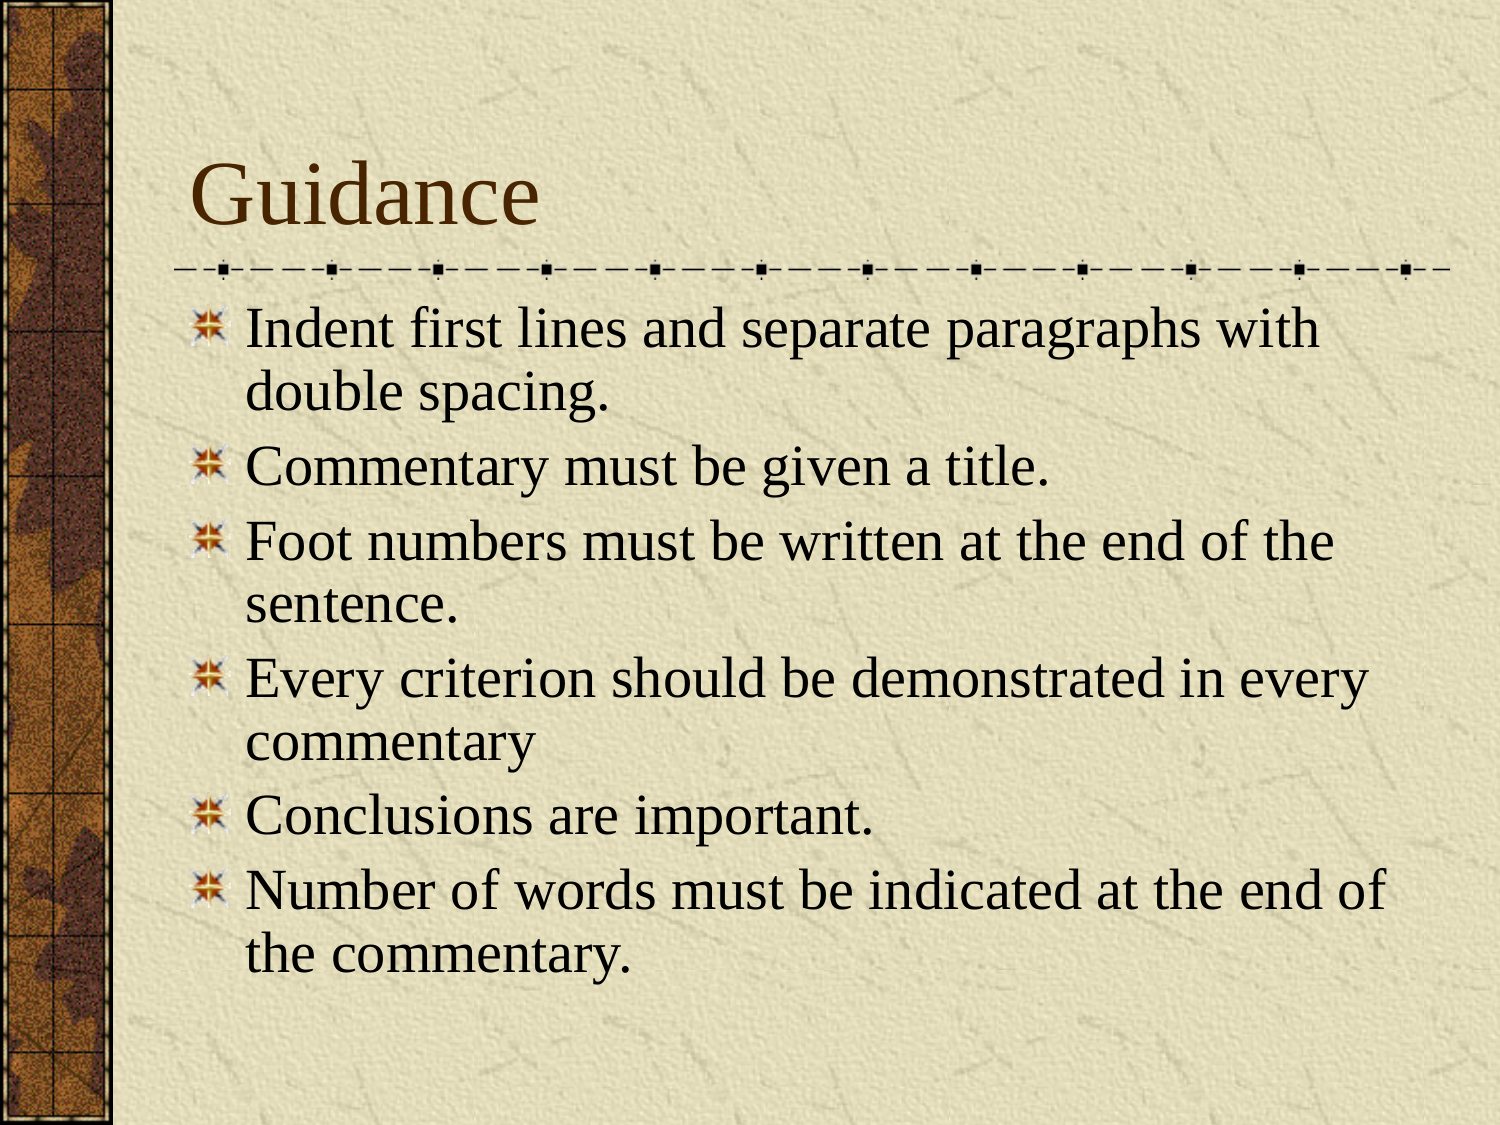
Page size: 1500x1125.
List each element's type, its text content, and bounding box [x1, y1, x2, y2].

list Indent first lines and separate paragraphs with double spacing. Commentary must be given a title. Foot numbers must be written at the end of the sentence. Every criterion should be demonstrated in every commentary Conclusions are important. Number of words must be indicated at the end of the commentary. [173, 289, 1449, 965]
title Guidance [174, 62, 1451, 251]
picture [0, 0, 1500, 1125]
